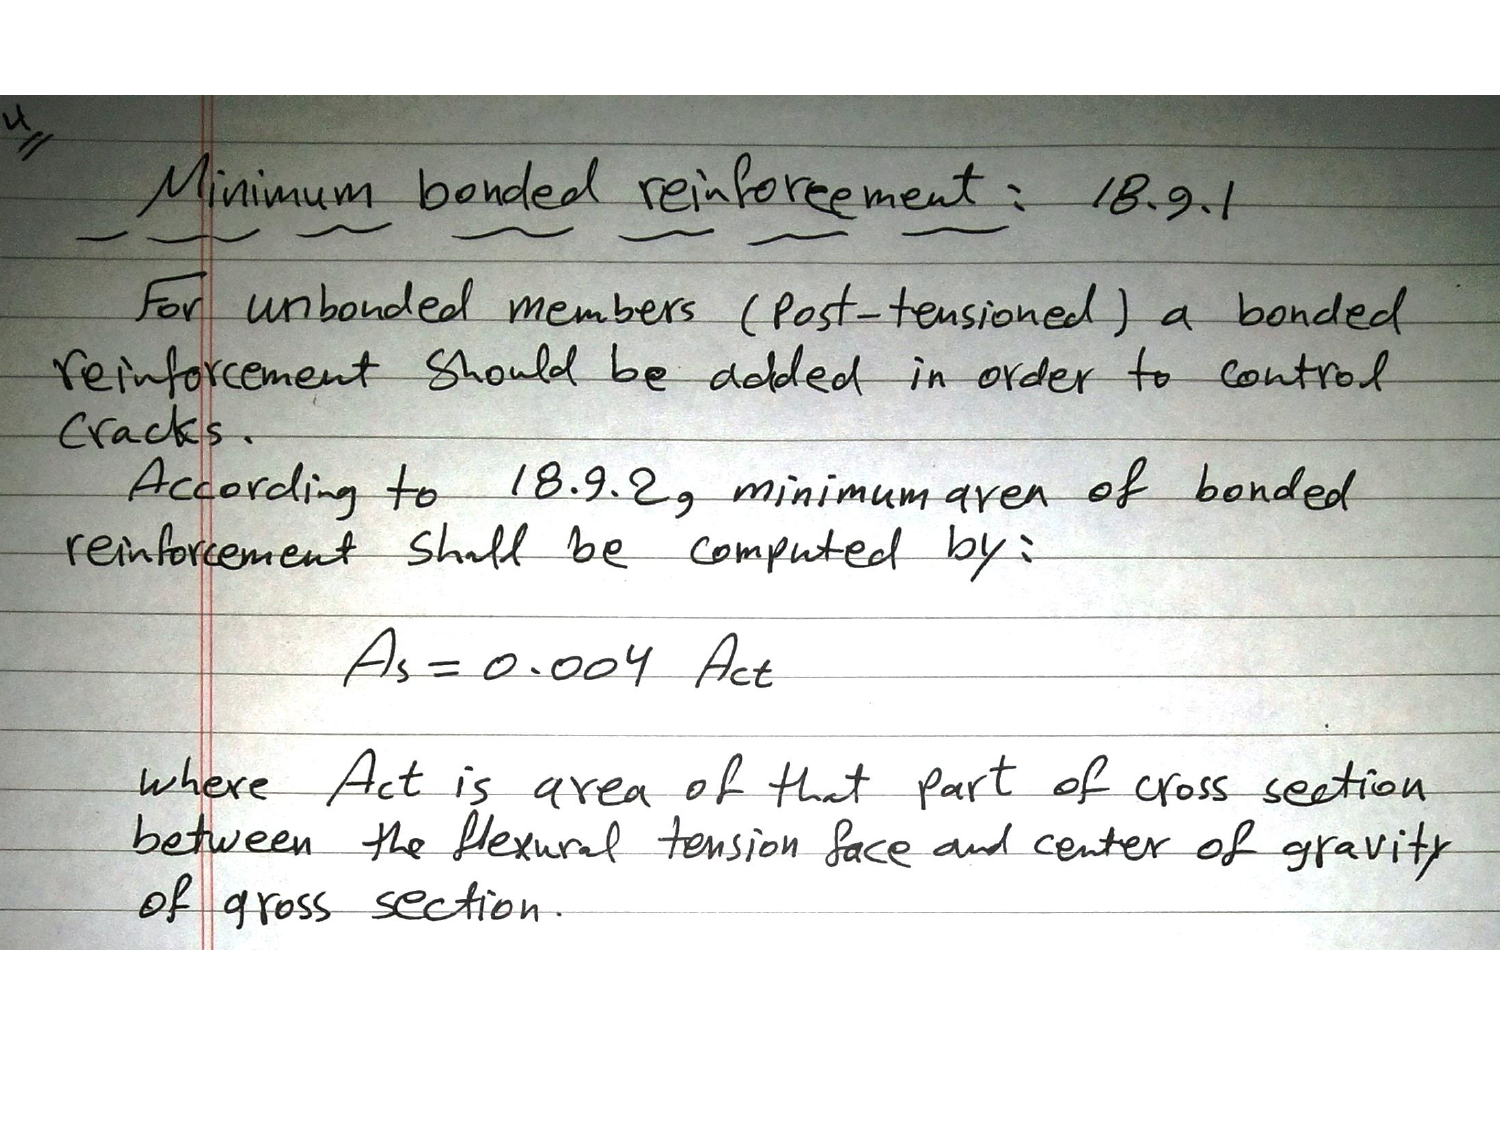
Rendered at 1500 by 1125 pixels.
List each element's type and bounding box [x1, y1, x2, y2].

picture [0, 95, 1500, 951]
